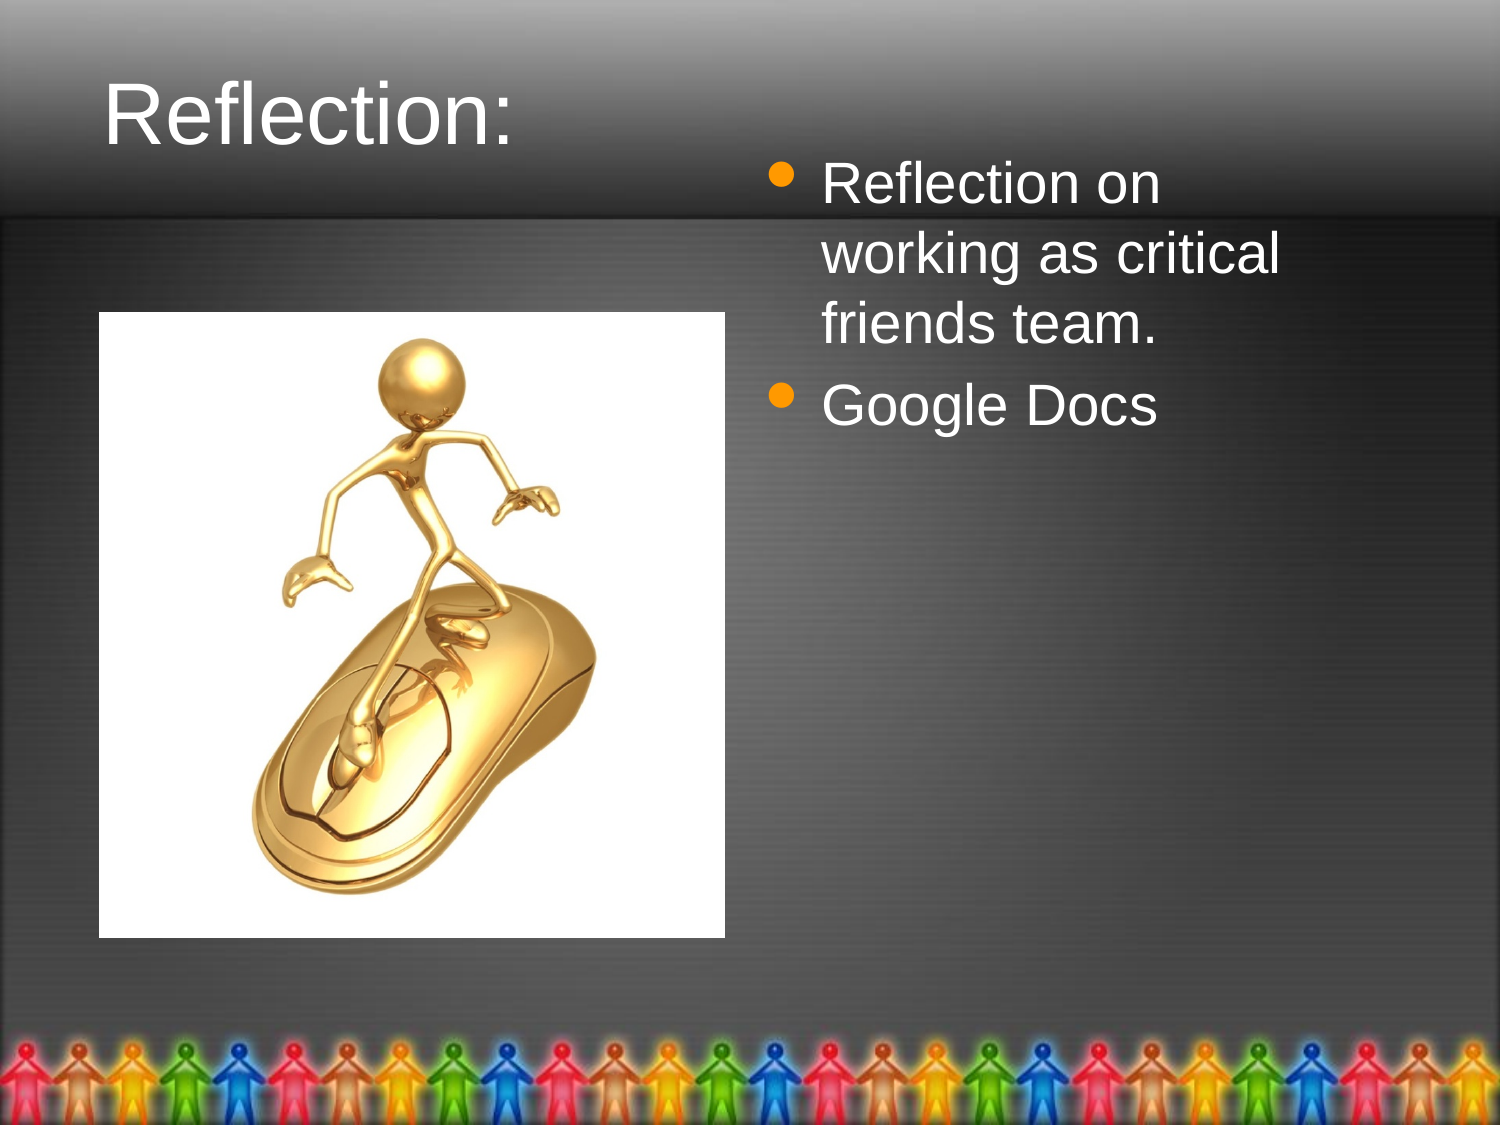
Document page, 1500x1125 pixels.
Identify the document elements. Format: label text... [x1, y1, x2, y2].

list Reflection on working as critical friends team. Google Docs [749, 137, 1394, 926]
picture [0, 0, 1500, 1125]
title Reflection: [87, 7, 1401, 213]
